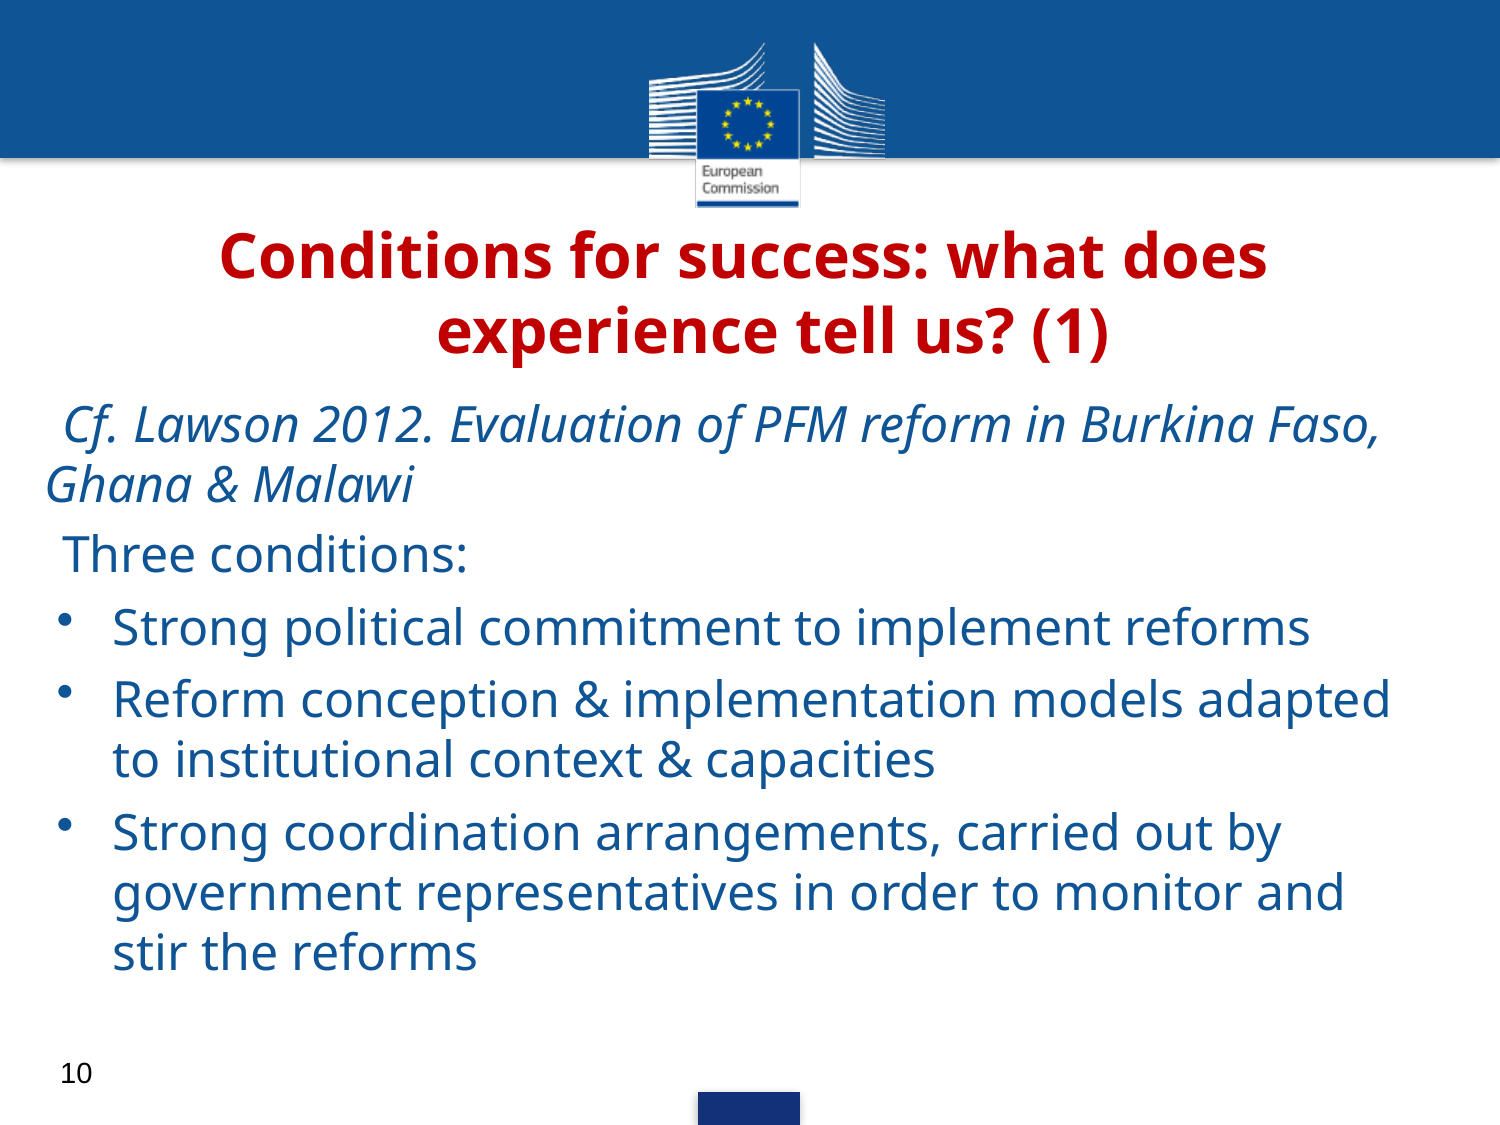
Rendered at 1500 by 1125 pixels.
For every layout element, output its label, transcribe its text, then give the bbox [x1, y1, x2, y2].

list Cf. Lawson 2012. Evaluation of PFM reform in Burkina Faso, Ghana & Malawi Three conditions: Strong political commitment to implement reforms Reform conception & implementation models adapted to institutional context & capacities Strong coordination arrangements, carried out by government representatives in order to monitor and stir the reforms [29, 385, 1436, 1059]
slide_number 10 [0, 1046, 108, 1125]
title Conditions for success: what does experience tell us? (1) [29, 208, 1459, 374]
picture [649, 42, 885, 208]
